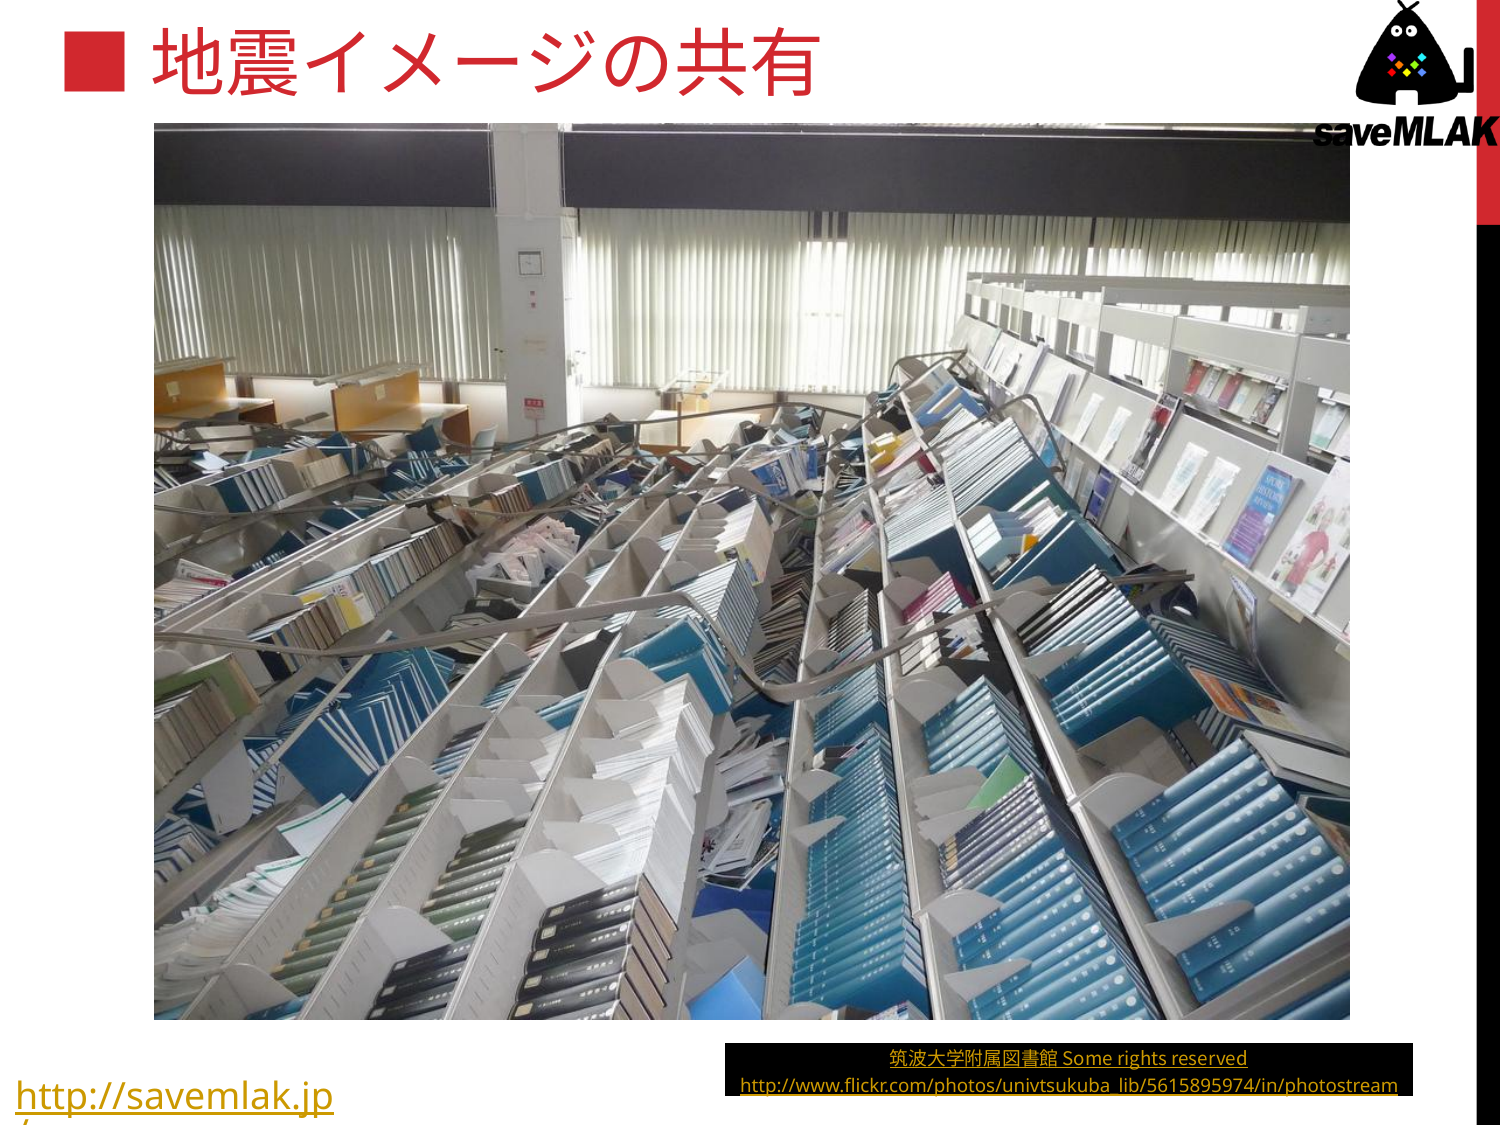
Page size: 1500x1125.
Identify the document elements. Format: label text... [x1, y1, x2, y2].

title ■地震イメージの共有 [42, 40, 1281, 114]
text_box http://savemlak.jp/ [0, 1064, 352, 1125]
picture [154, 0, 1500, 1020]
text_box 筑波大学附属図書館 Some rights reserved http://www.flickr.com/photos/univtsukuba_lib/5615895974/in/photostream [721, 1039, 1417, 1100]
